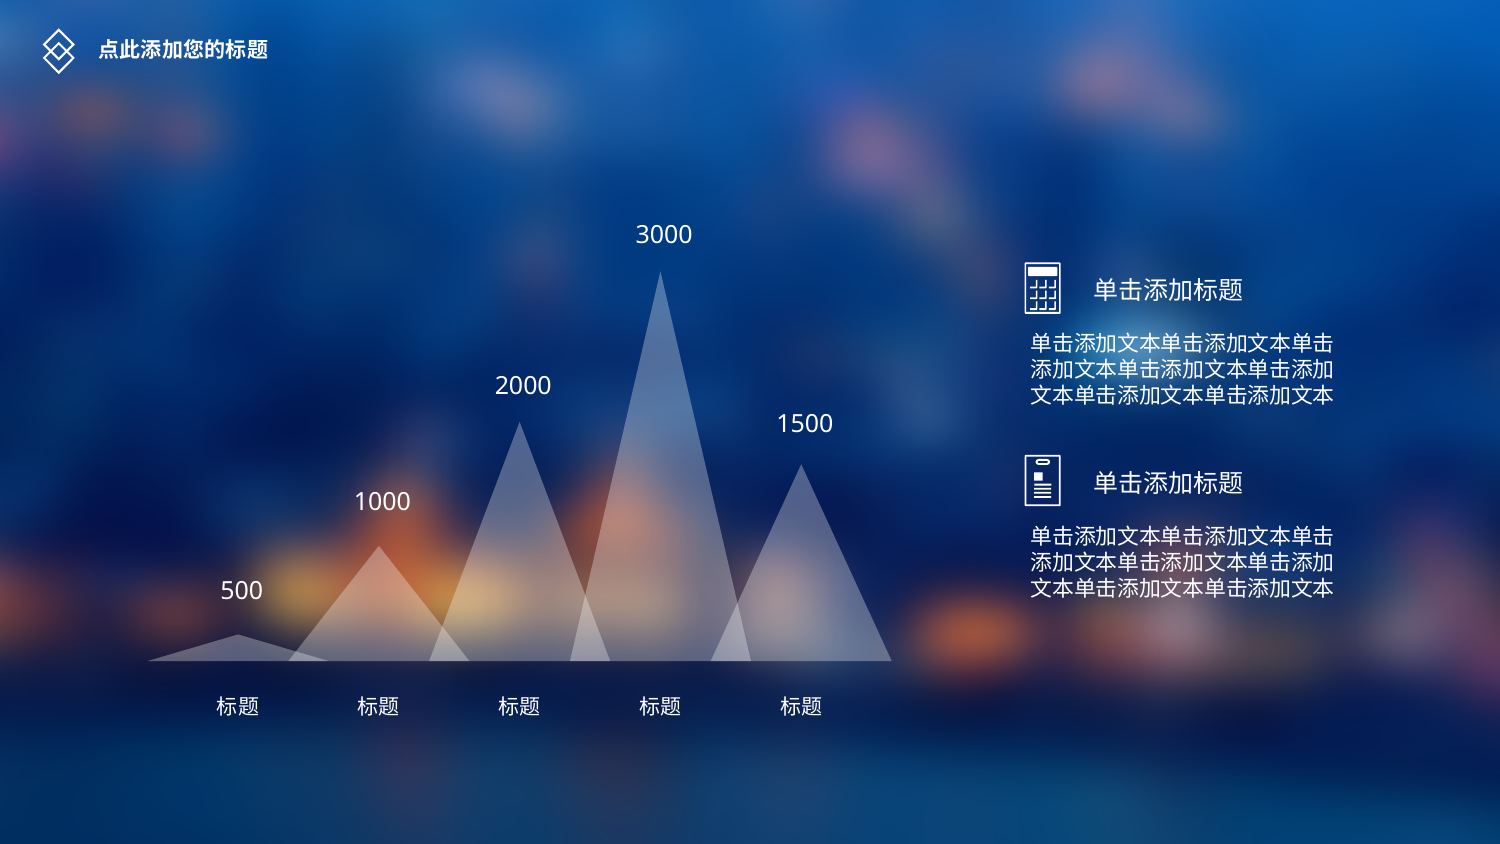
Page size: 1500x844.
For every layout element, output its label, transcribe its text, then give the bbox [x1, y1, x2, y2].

text_box 单击添加文本单击添加文本单击添加文本单击添加文本单击添加文本单击添加文本单击添加文本 [1015, 515, 1371, 609]
text_box [427, 418, 585, 663]
text_box 点此添加您的标题 [83, 28, 347, 69]
text_box [1024, 454, 1061, 507]
text_box 2000 [480, 362, 567, 407]
text_box 标题 [614, 686, 707, 727]
text_box 单击添加标题 [1078, 267, 1271, 312]
text_box 1000 [339, 477, 426, 523]
text_box 标题 [473, 686, 566, 727]
text_box 1500 [761, 399, 849, 445]
text_box [286, 544, 442, 663]
text_box [568, 271, 738, 663]
text_box 标题 [192, 686, 284, 727]
text_box [1024, 262, 1061, 314]
text_box 3000 [620, 211, 708, 257]
text_box 单击添加文本单击添加文本单击添加文本单击添加文本单击添加文本单击添加文本单击添加文本 [1015, 321, 1371, 416]
picture [0, 0, 1500, 844]
text_box [147, 633, 295, 663]
text_box 标题 [755, 686, 847, 727]
text_box [709, 461, 894, 663]
text_box 单击添加标题 [1078, 460, 1271, 506]
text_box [44, 29, 74, 73]
text_box 标题 [333, 686, 425, 727]
text_box 500 [205, 567, 278, 613]
